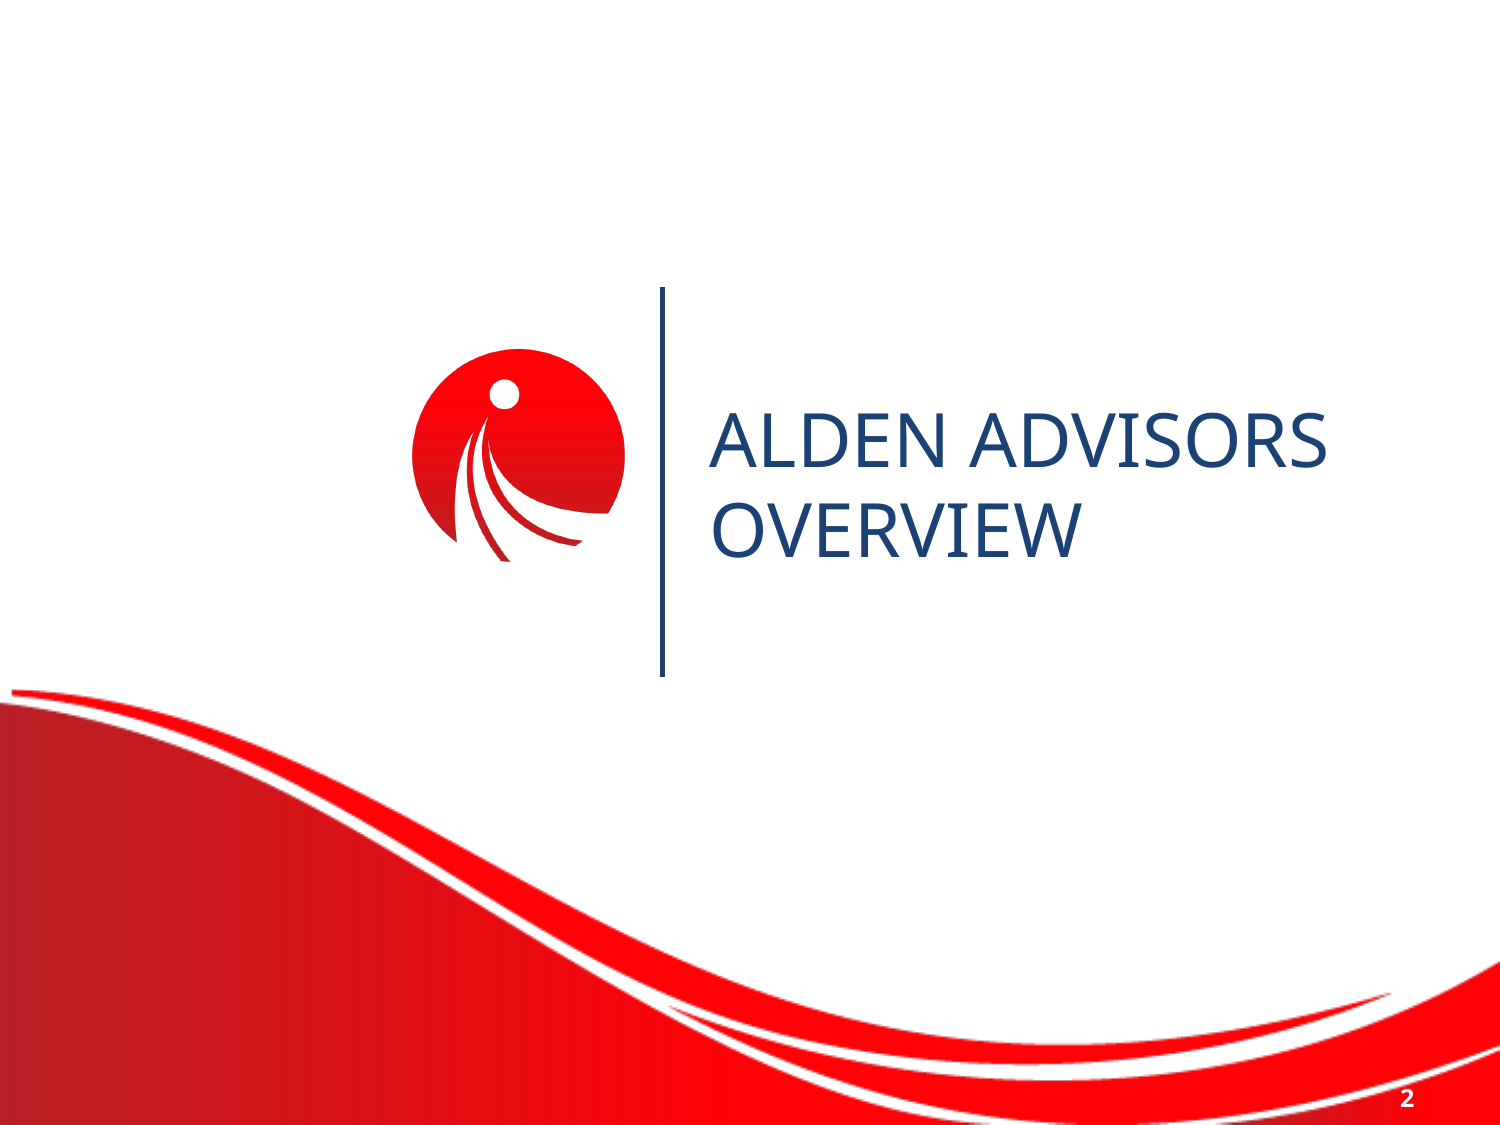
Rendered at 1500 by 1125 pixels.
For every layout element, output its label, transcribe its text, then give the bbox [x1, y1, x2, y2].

picture [0, 689, 1500, 1125]
picture [412, 349, 625, 562]
title ALDEN ADVISORS OVERVIEW [694, 270, 1400, 695]
